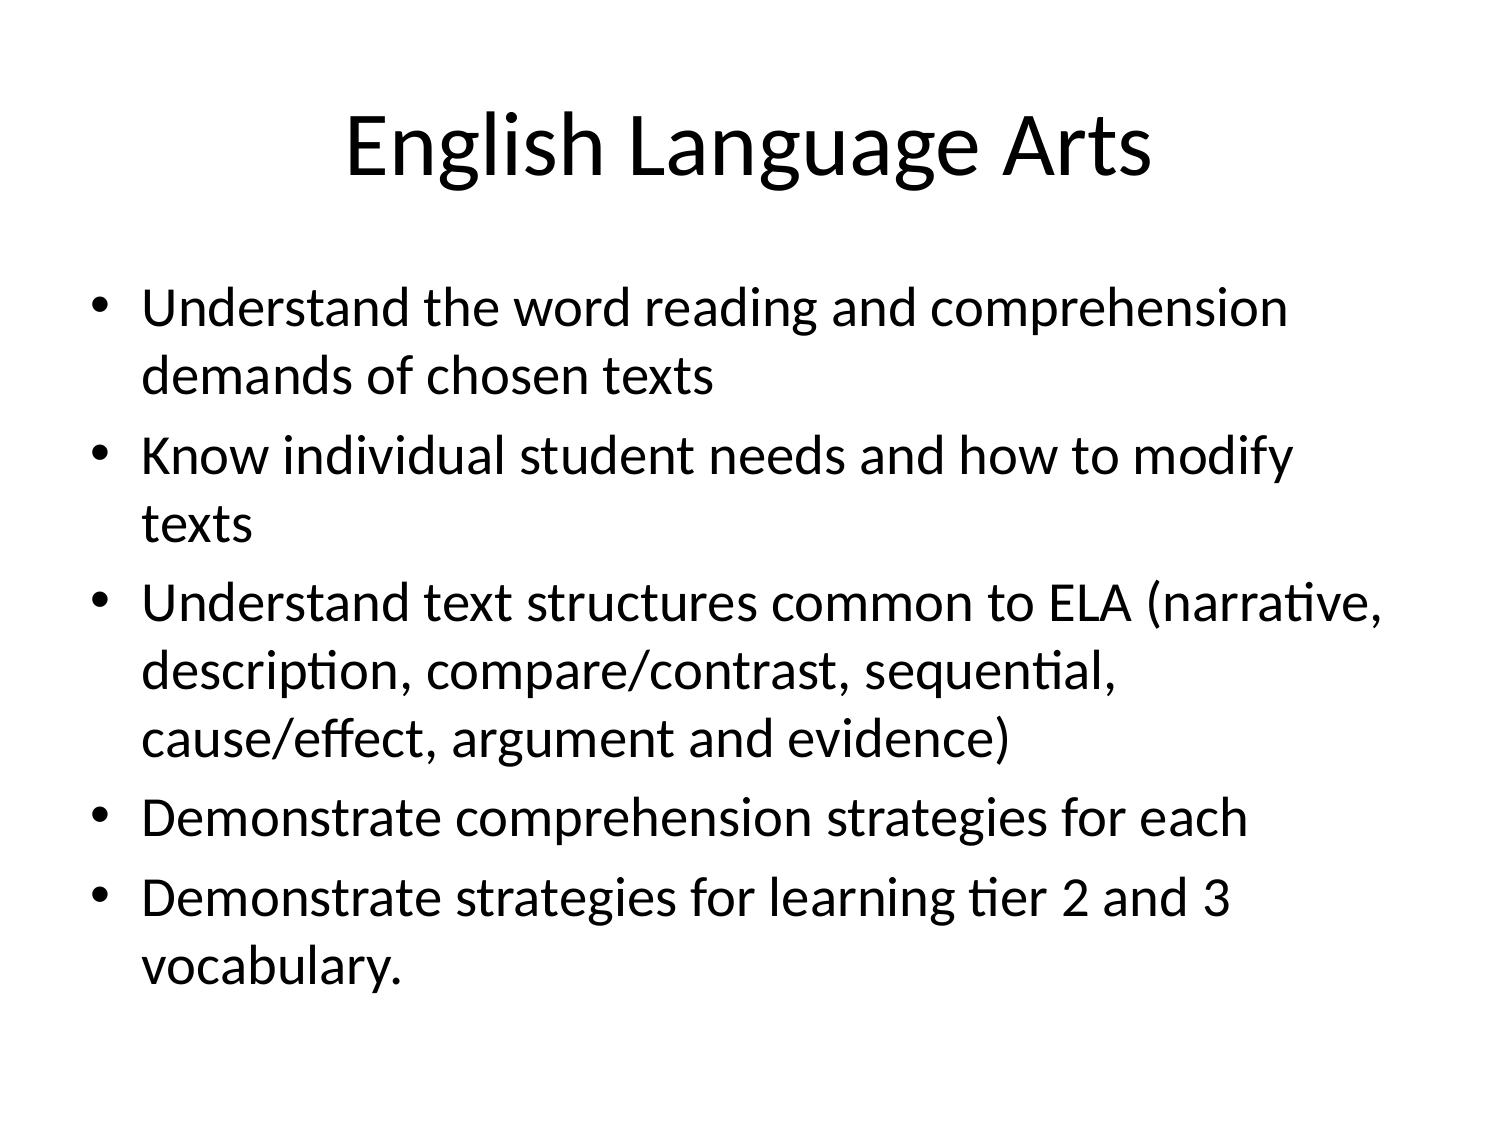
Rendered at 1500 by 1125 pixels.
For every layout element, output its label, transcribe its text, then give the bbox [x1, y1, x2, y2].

title English Language Arts [75, 45, 1425, 233]
list Understand the word reading and comprehension demands of chosen texts Know individual student needs and how to modify texts Understand text structures common to ELA (narrative, description, compare/contrast, sequential, cause/effect, argument and evidence) Demonstrate comprehension strategies for each Demonstrate strategies for learning tier 2 and 3 vocabulary. [75, 262, 1425, 1005]
